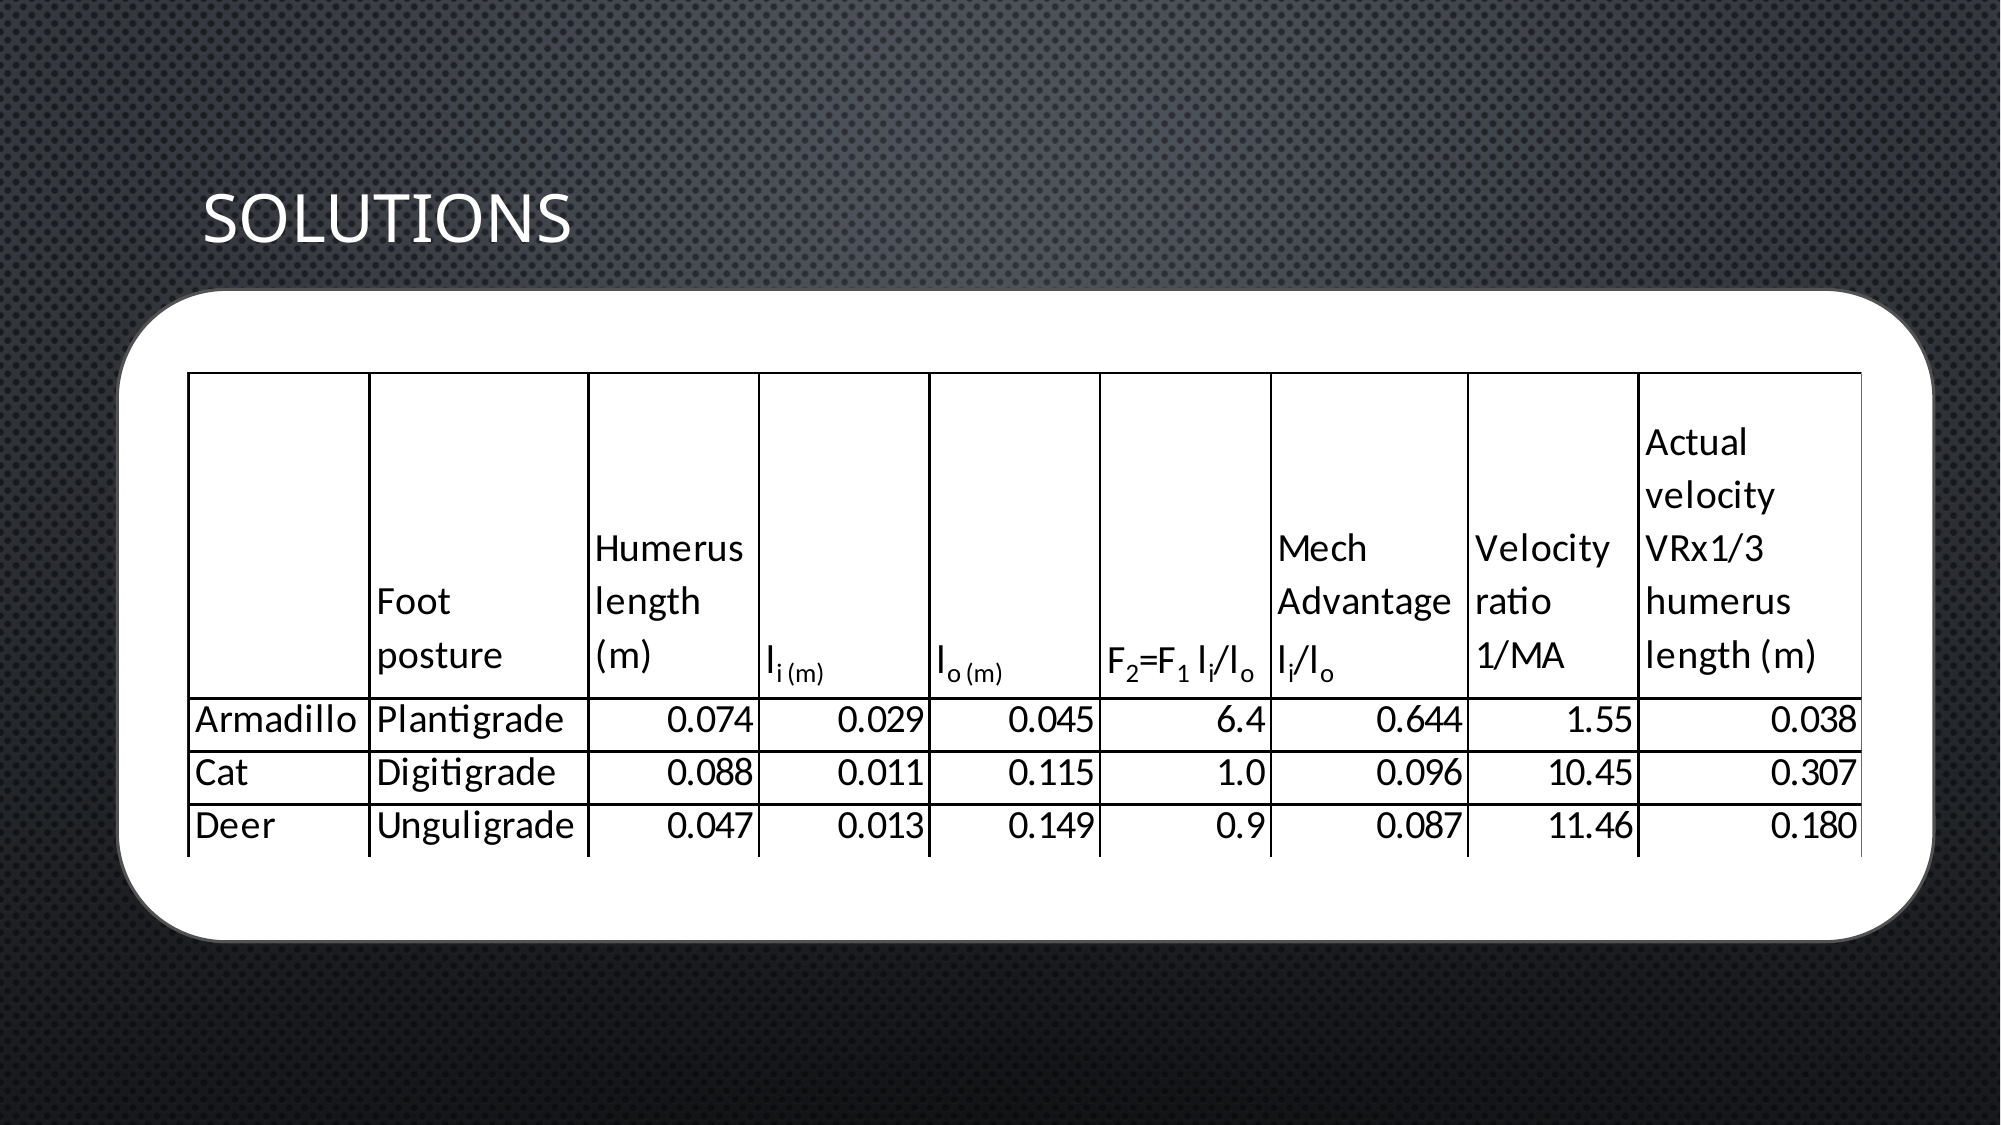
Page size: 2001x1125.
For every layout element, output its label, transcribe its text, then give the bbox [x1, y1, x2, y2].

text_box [186, 371, 1865, 860]
title Solutions [187, 59, 1813, 371]
text_box [115, 287, 1936, 944]
